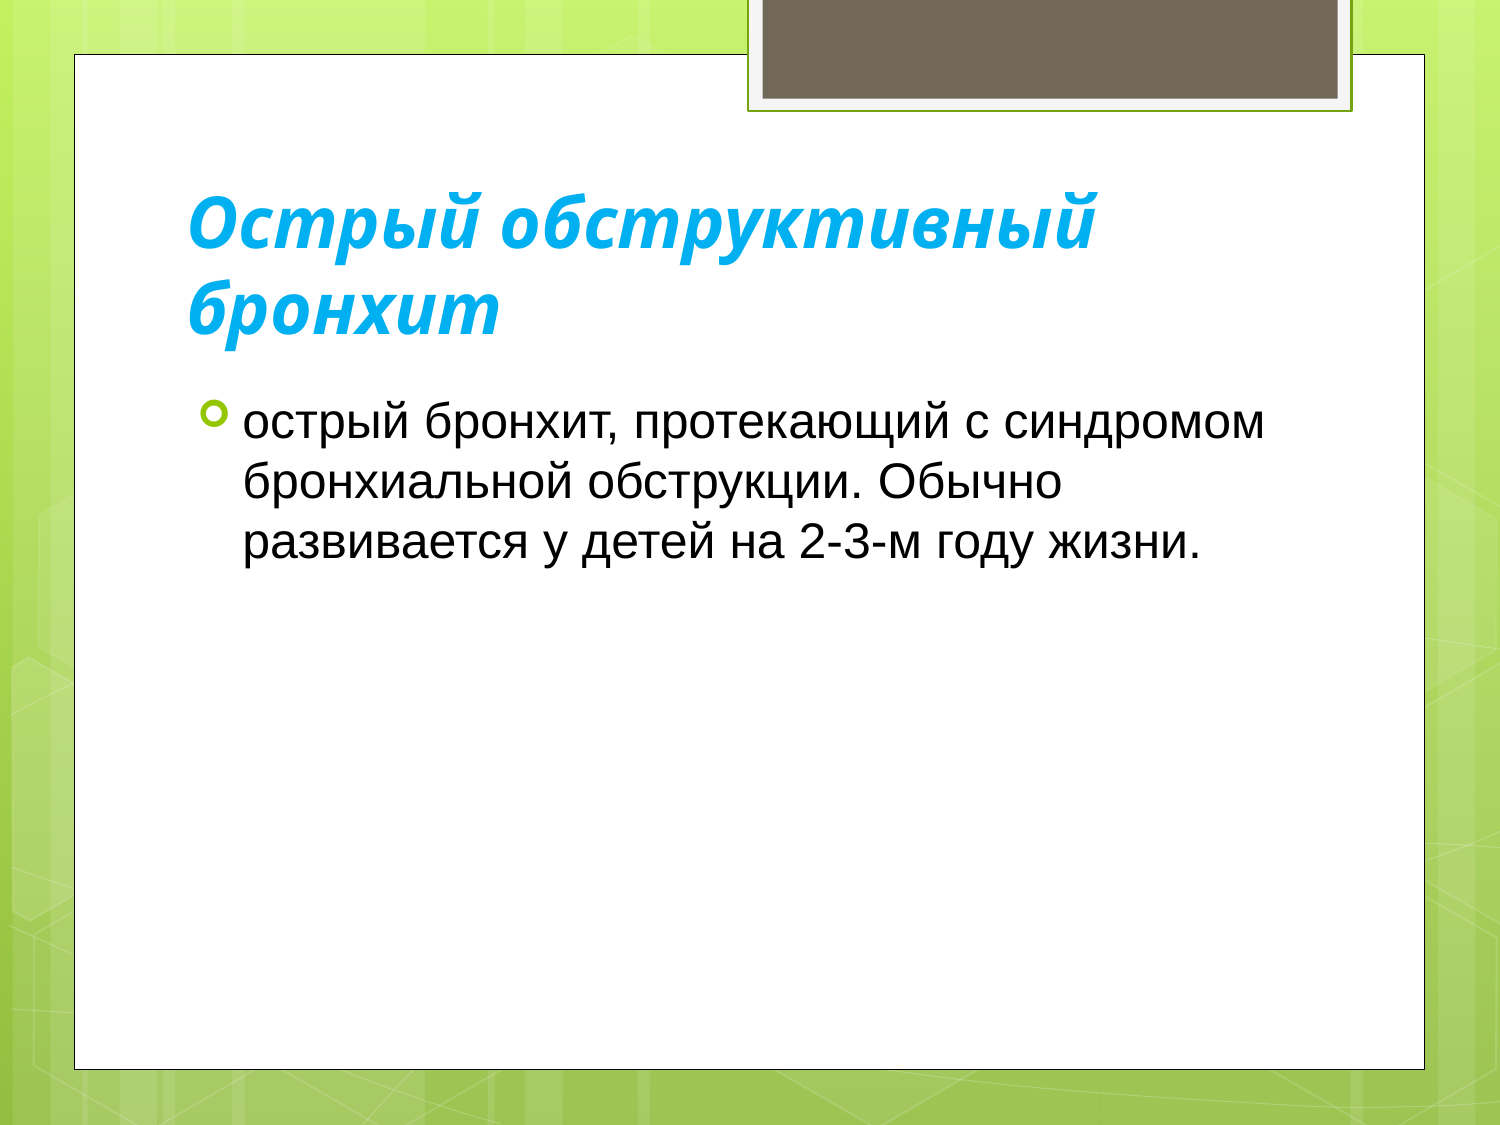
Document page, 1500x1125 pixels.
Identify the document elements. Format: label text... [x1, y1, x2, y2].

title Острый обструктивный бронхит [171, 168, 1324, 357]
list острый бронхит, протекающий с синдромом бронхиальной обструкции. Обычно развивается у детей на 2-3-м году жизни. [171, 381, 1283, 957]
